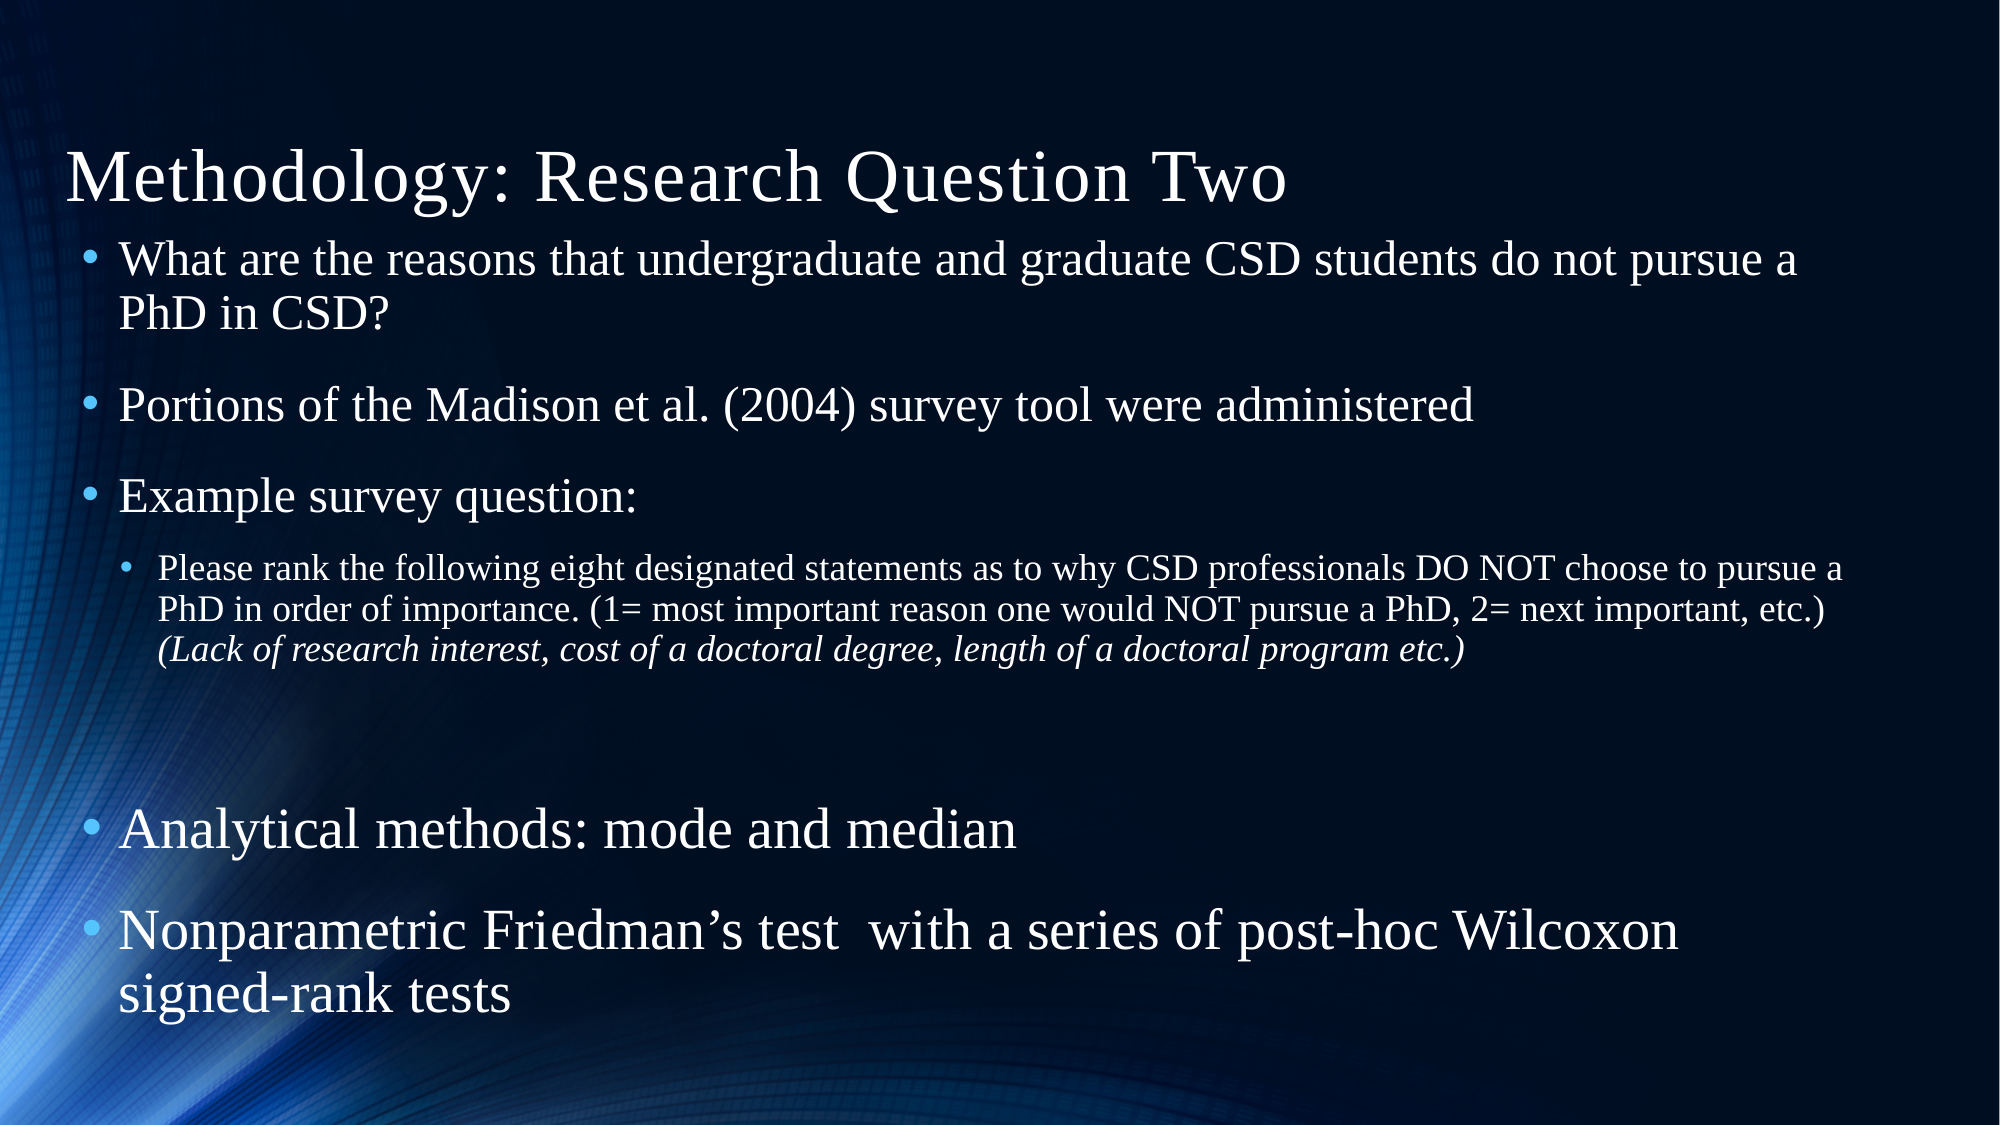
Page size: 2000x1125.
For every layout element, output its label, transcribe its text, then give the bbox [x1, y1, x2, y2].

title Methodology: Research Question Two [49, 37, 2000, 225]
picture [0, 0, 2000, 1125]
list What are the reasons that undergraduate and graduate CSD students do not pursue a PhD in CSD? Portions of the Madison et al. (2004) survey tool were administered Example survey question: Please rank the following eight designated statements as to why CSD professionals DO NOT choose to pursue a PhD in order of importance. (1= most important reason one would NOT pursue a PhD, 2= next important, etc.) (Lack of research interest, cost of a doctoral degree, length of a doctoral program etc.) Analytical methods: mode and median Nonparametric Friedman’s test with a series of post-hoc Wilcoxon signed-rank tests [66, 224, 1867, 1033]
